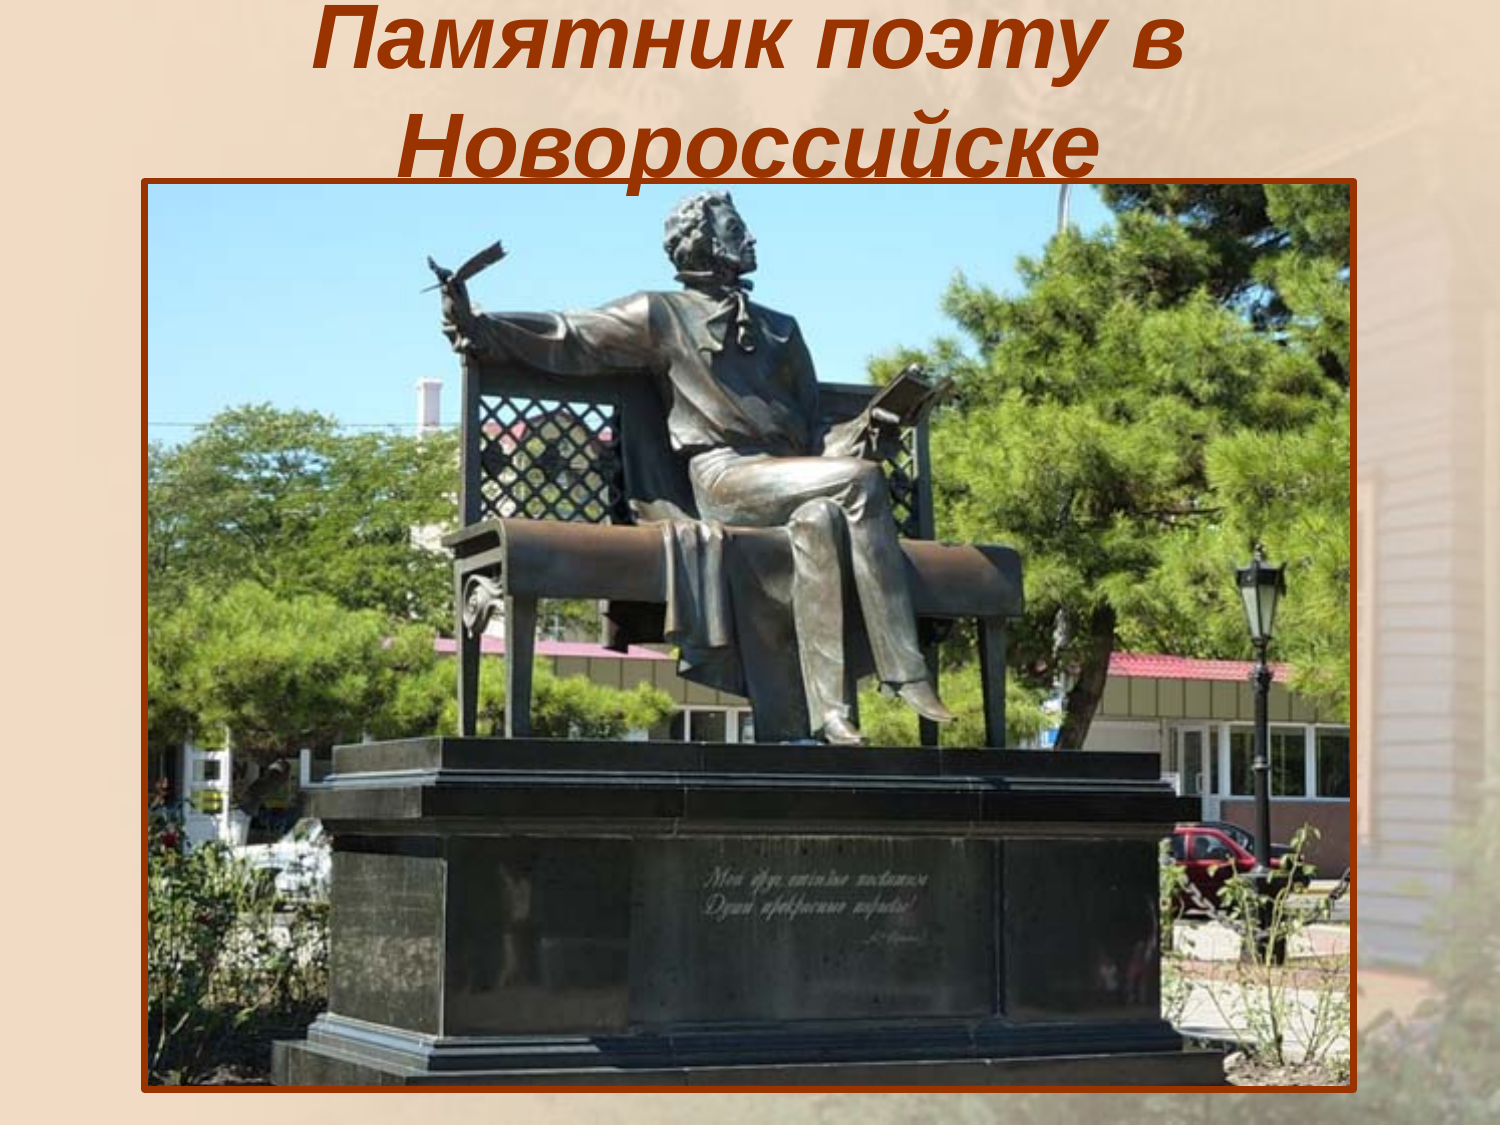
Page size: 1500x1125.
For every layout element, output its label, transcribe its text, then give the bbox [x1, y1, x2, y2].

title Памятник поэту в Новороссийске [0, 0, 1500, 173]
picture [0, 173, 1500, 1125]
